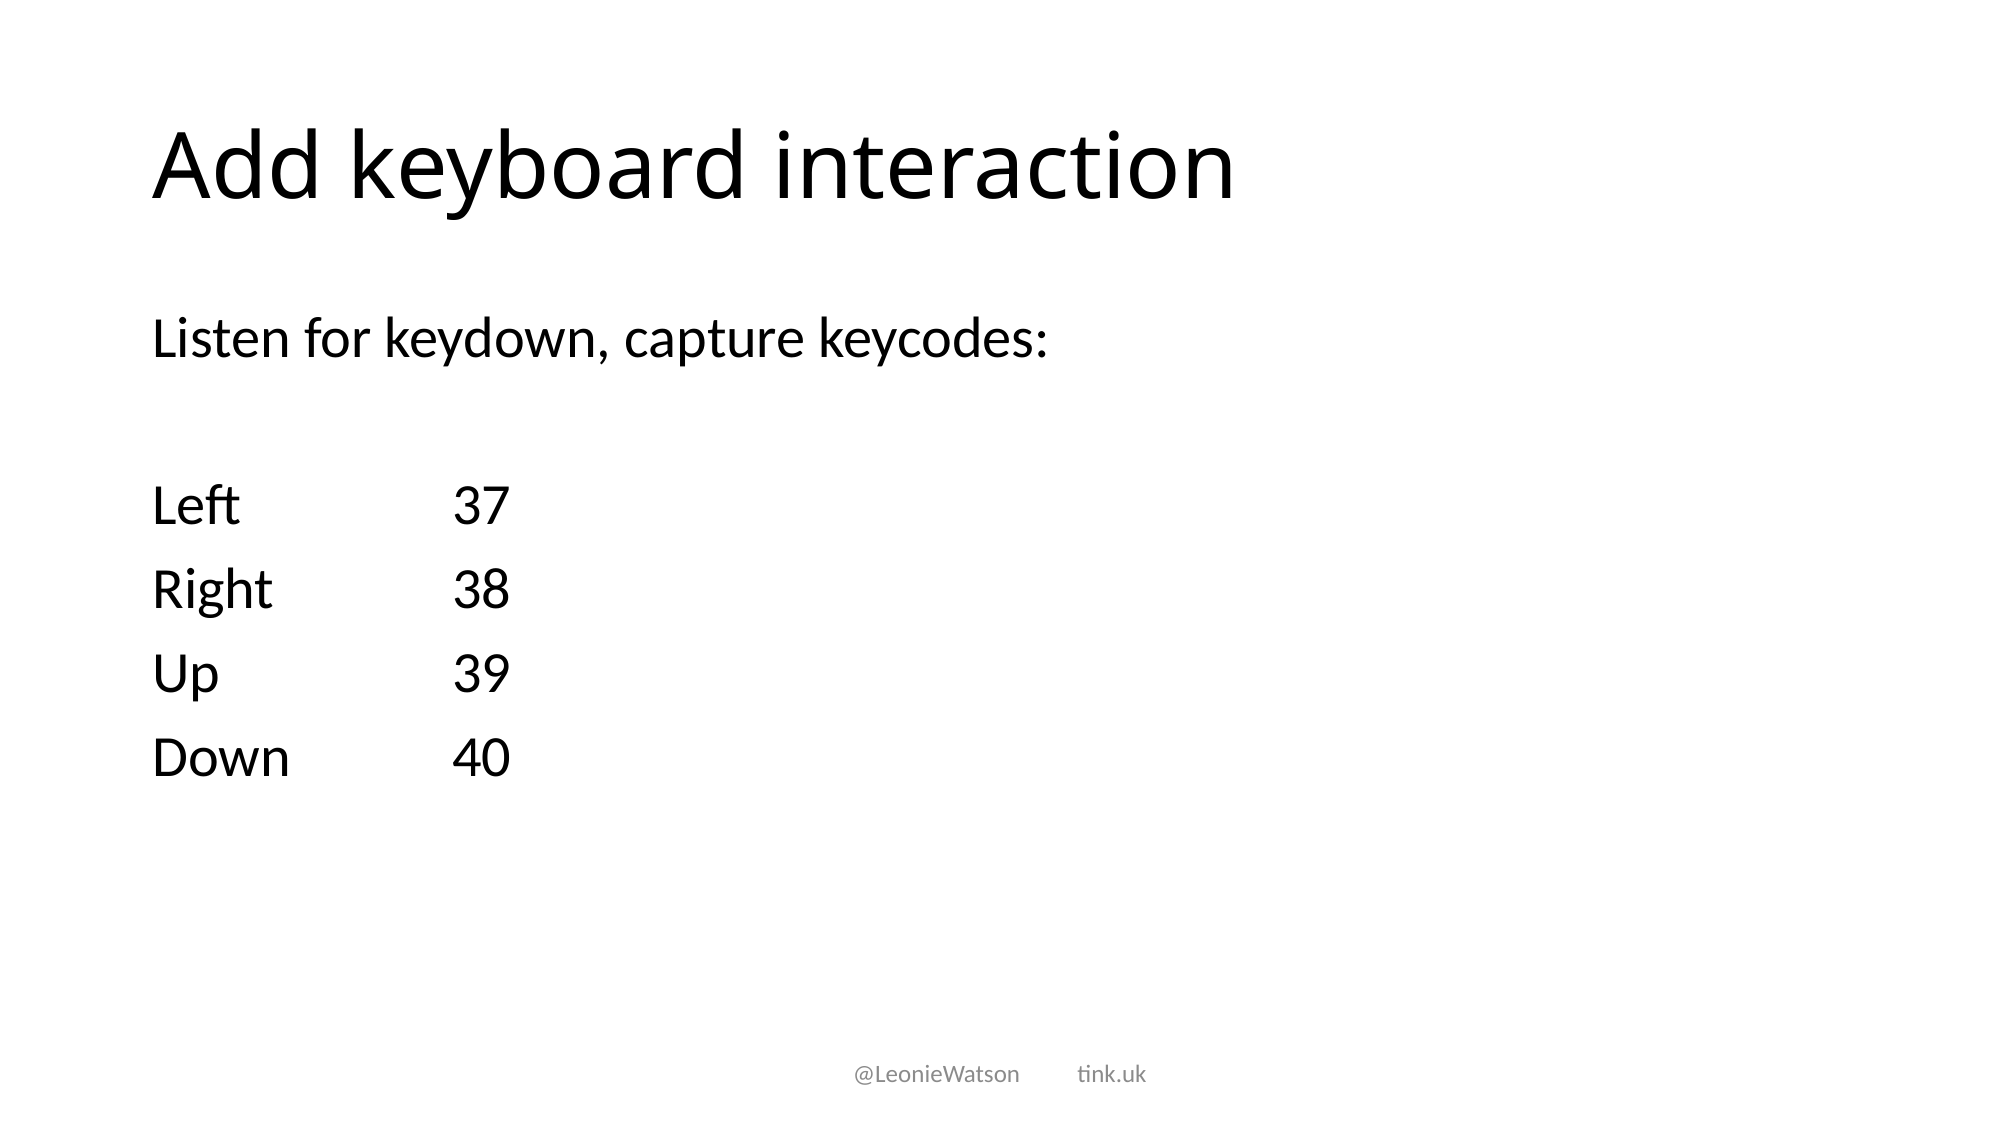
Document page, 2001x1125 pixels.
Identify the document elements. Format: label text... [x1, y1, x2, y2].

title Add keyboard interaction [137, 59, 1863, 278]
list Listen for keydown, capture keycodes: Left 37 Right 38 Up 39 Down 40 [137, 299, 1863, 1014]
footer @LeonieWatson tink.uk [662, 1042, 1338, 1103]
